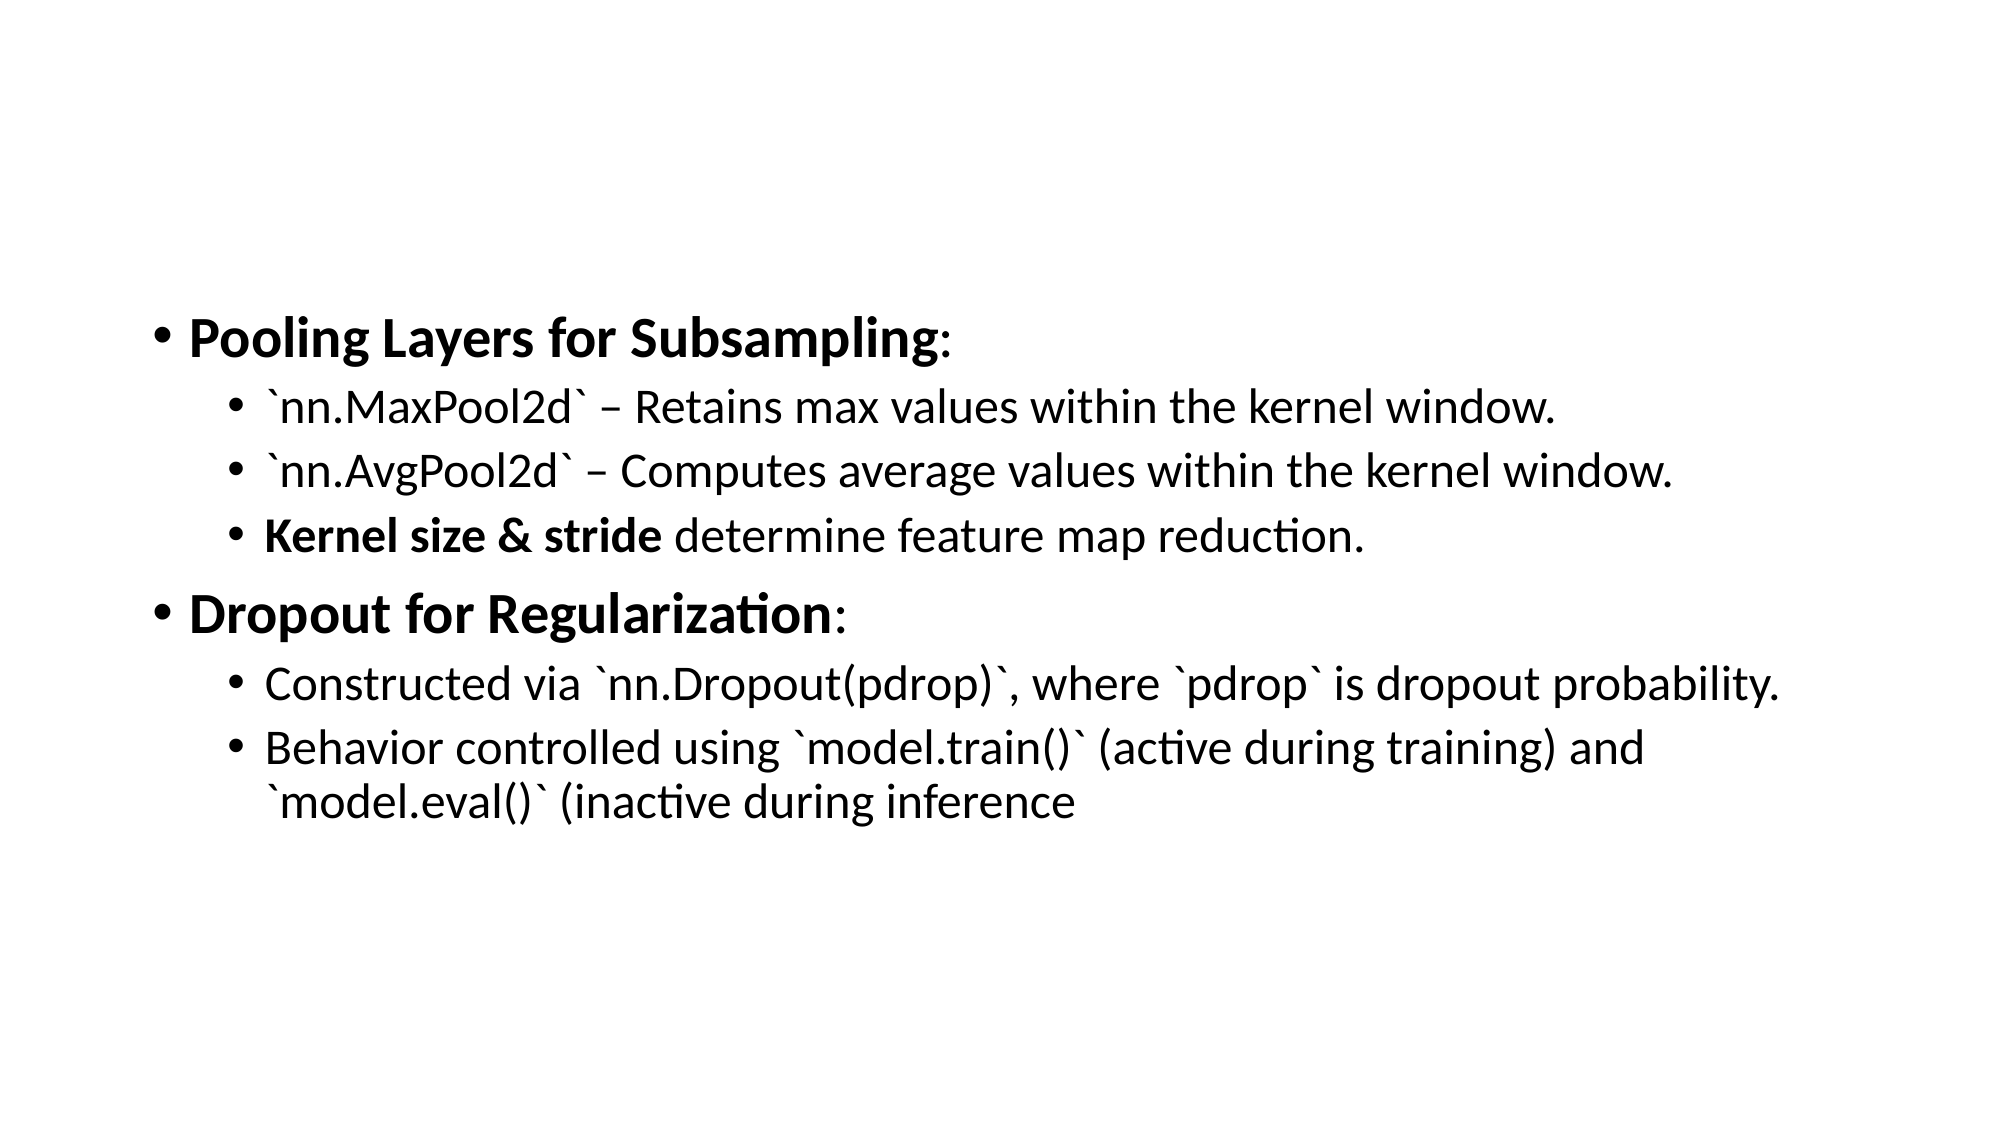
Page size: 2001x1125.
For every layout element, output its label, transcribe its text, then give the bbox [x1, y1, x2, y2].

list Pooling Layers for Subsampling: `nn.MaxPool2d` – Retains max values within the kernel window. `nn.AvgPool2d` – Computes average values within the kernel window. Kernel size & stride determine feature map reduction. Dropout for Regularization: Constructed via `nn.Dropout(pdrop)`, where `pdrop` is dropout probability. Behavior controlled using `model.train()` (active during training) and `model.eval()` (inactive during inference [137, 299, 1863, 1014]
